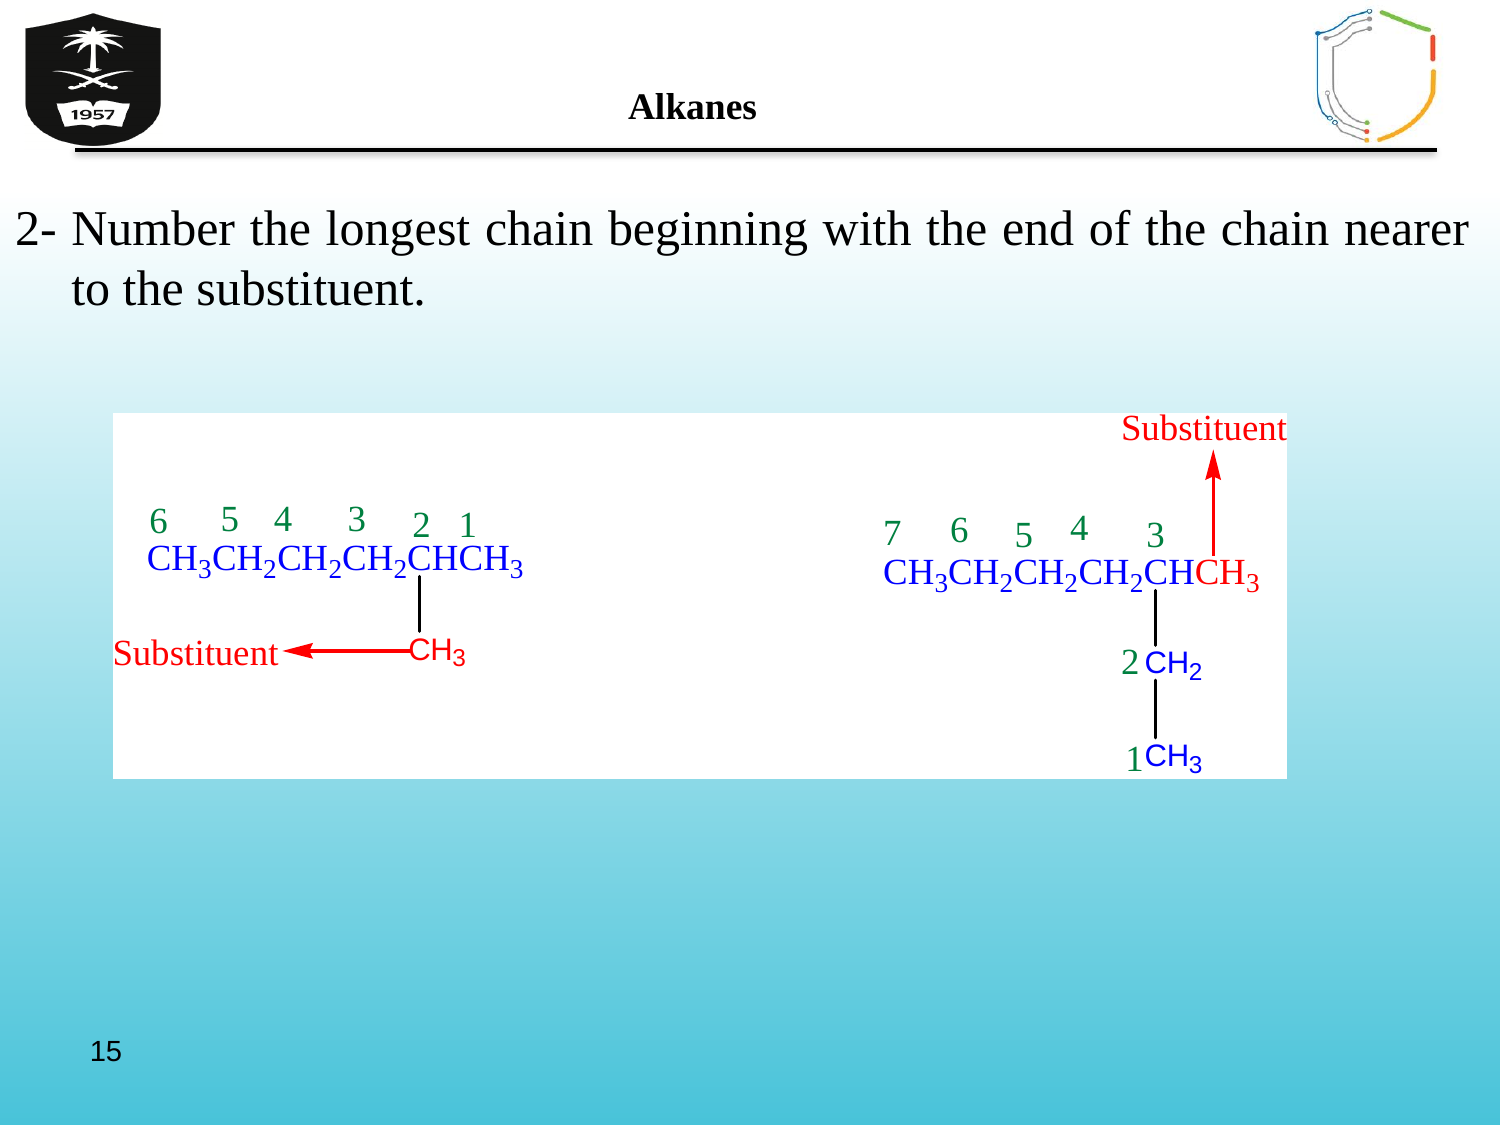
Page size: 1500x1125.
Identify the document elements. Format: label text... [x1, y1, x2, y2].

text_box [112, 412, 1288, 780]
picture [1287, 0, 1463, 165]
picture [24, 12, 163, 151]
text_box 15 [75, 1024, 425, 1103]
text_box Alkanes [613, 74, 773, 135]
list 2- Number the longest chain beginning with the end of the chain nearer to the substituent. [0, 187, 1500, 350]
